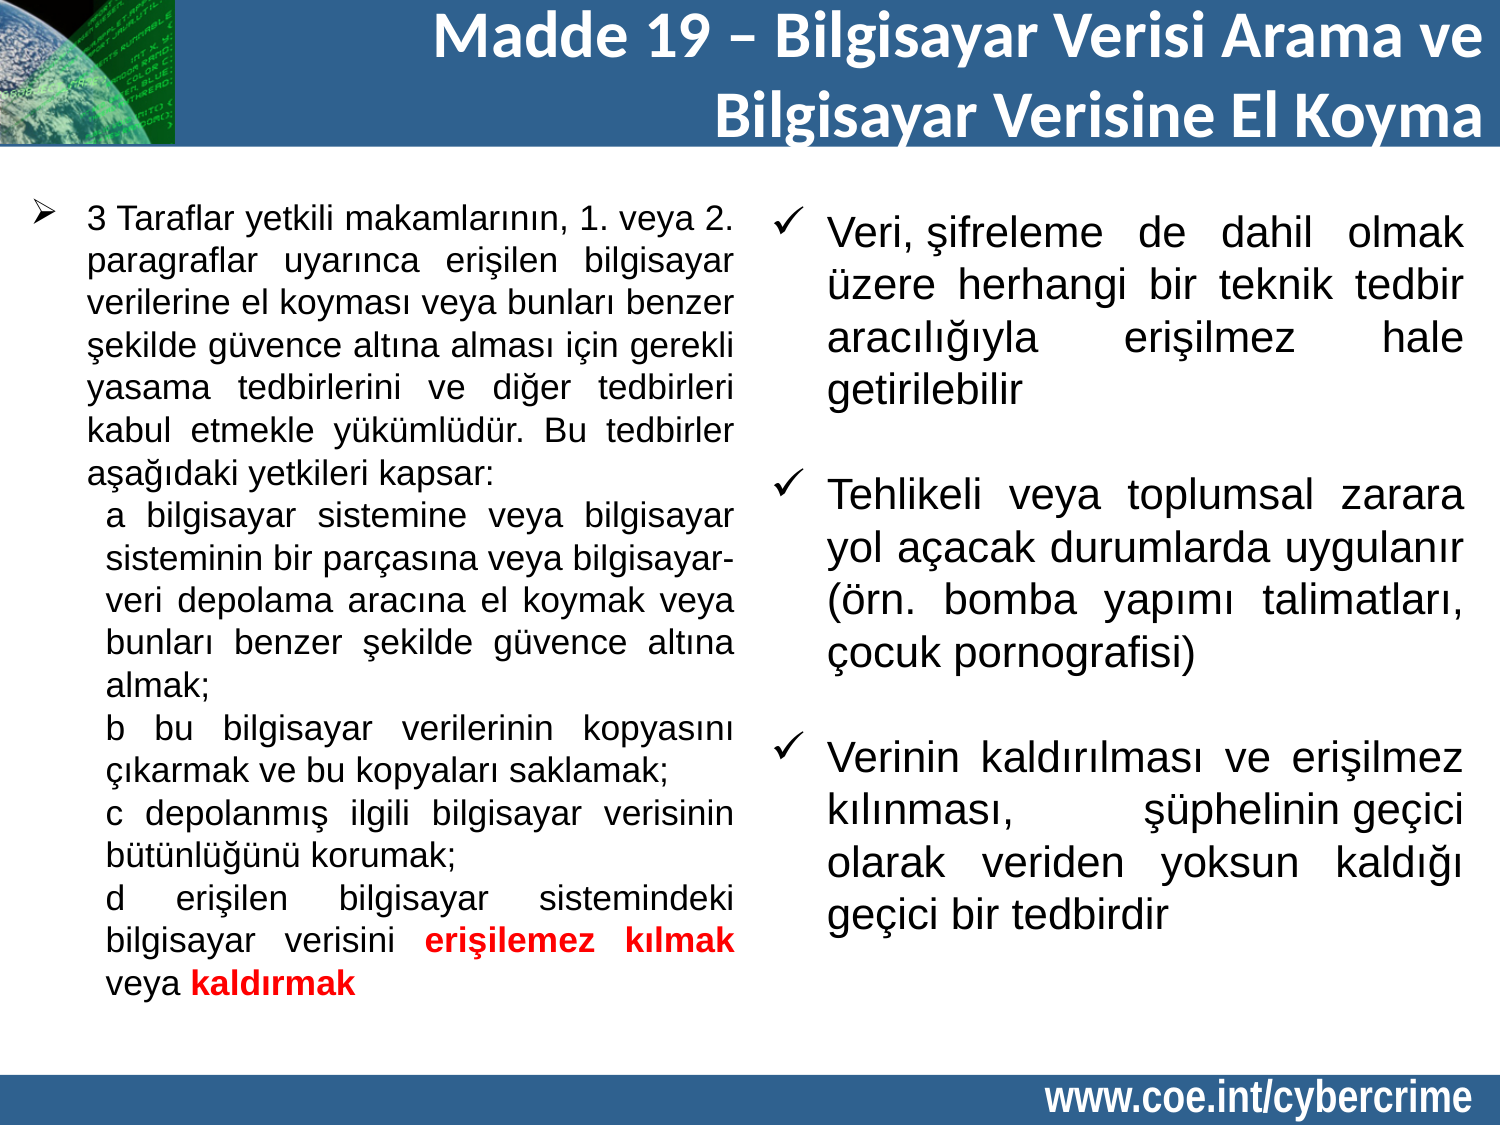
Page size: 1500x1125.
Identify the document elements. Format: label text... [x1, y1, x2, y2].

text_box [0, 1073, 1030, 1125]
text_box Madde 19 – Bilgisayar Verisi Arama ve Bilgisayar Verisine El Koyma [177, 0, 1500, 149]
picture [0, 0, 175, 144]
text_box www.coe.int/cybercrime [1030, 1059, 1500, 1125]
text_box Veri, şifreleme de dahil olmak üzere herhangi bir teknik tedbir aracılığıyla erişilmez hale getirilebilir Tehlikeli veya toplumsal zarara yol açacak durumlarda uygulanır (örn. bomba yapımı talimatları, çocuk pornografisi) Verinin kaldırılması ve erişilmez kılınması, şüphelinin geçici olarak veriden yoksun kaldığı geçici bir tedbirdir [755, 196, 1480, 947]
text_box 3 Taraflar yetkili makamlarının, 1. veya 2. paragraflar uyarınca erişilen bilgisayar verilerine el koyması veya bunları benzer şekilde güvence altına alması için gerekli yasama tedbirlerini ve diğer tedbirleri kabul etmekle yükümlüdür. Bu tedbirler aşağıdaki yetkileri kapsar: a bilgisayar sistemine veya bilgisayar sisteminin bir parçasına veya bilgisayar-veri depolama aracına el koymak veya bunları benzer şekilde güvence altına almak; b bu bilgisayar verilerinin kopyasını çıkarmak ve bu kopyaları saklamak; c depolanmış ilgili bilgisayar verisinin bütünlüğünü korumak; d erişilen bilgisayar sistemindeki bilgisayar verisini erişilemez kılmak veya kaldırmak [15, 186, 750, 1053]
